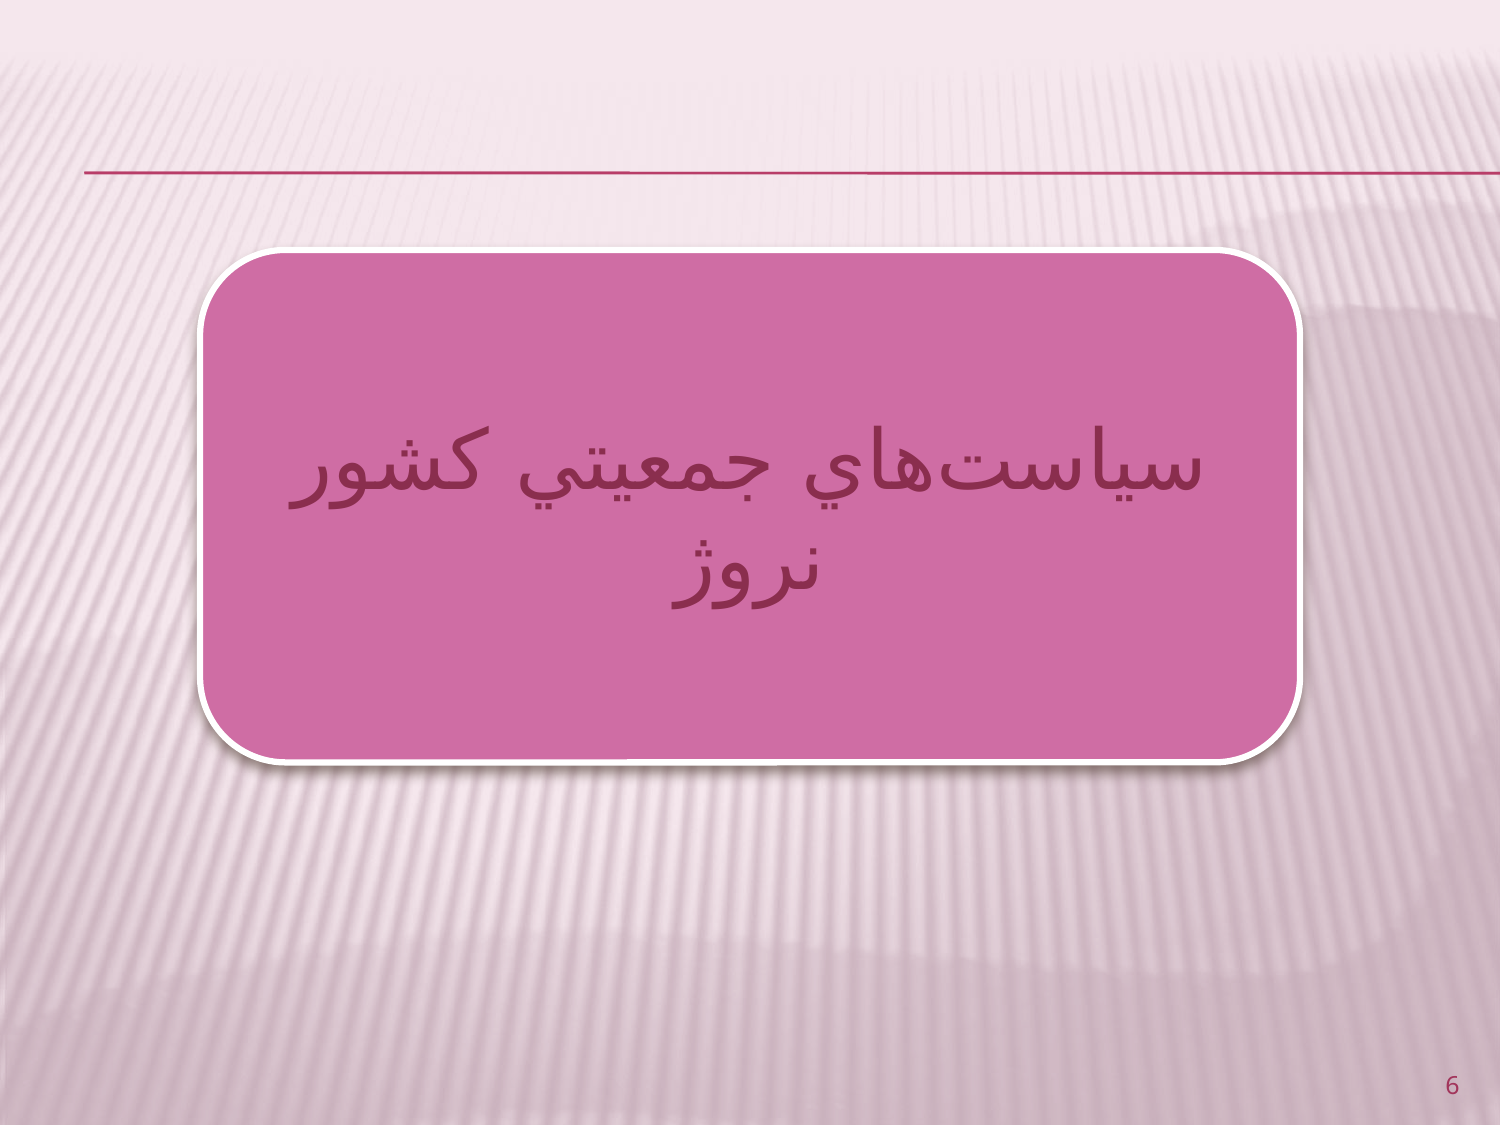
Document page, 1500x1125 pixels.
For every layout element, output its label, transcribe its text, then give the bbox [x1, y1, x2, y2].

text_box سياست‌هاي جمعيتي كشور نروژ [196, 246, 1304, 766]
slide_number 6 [1350, 1061, 1475, 1103]
